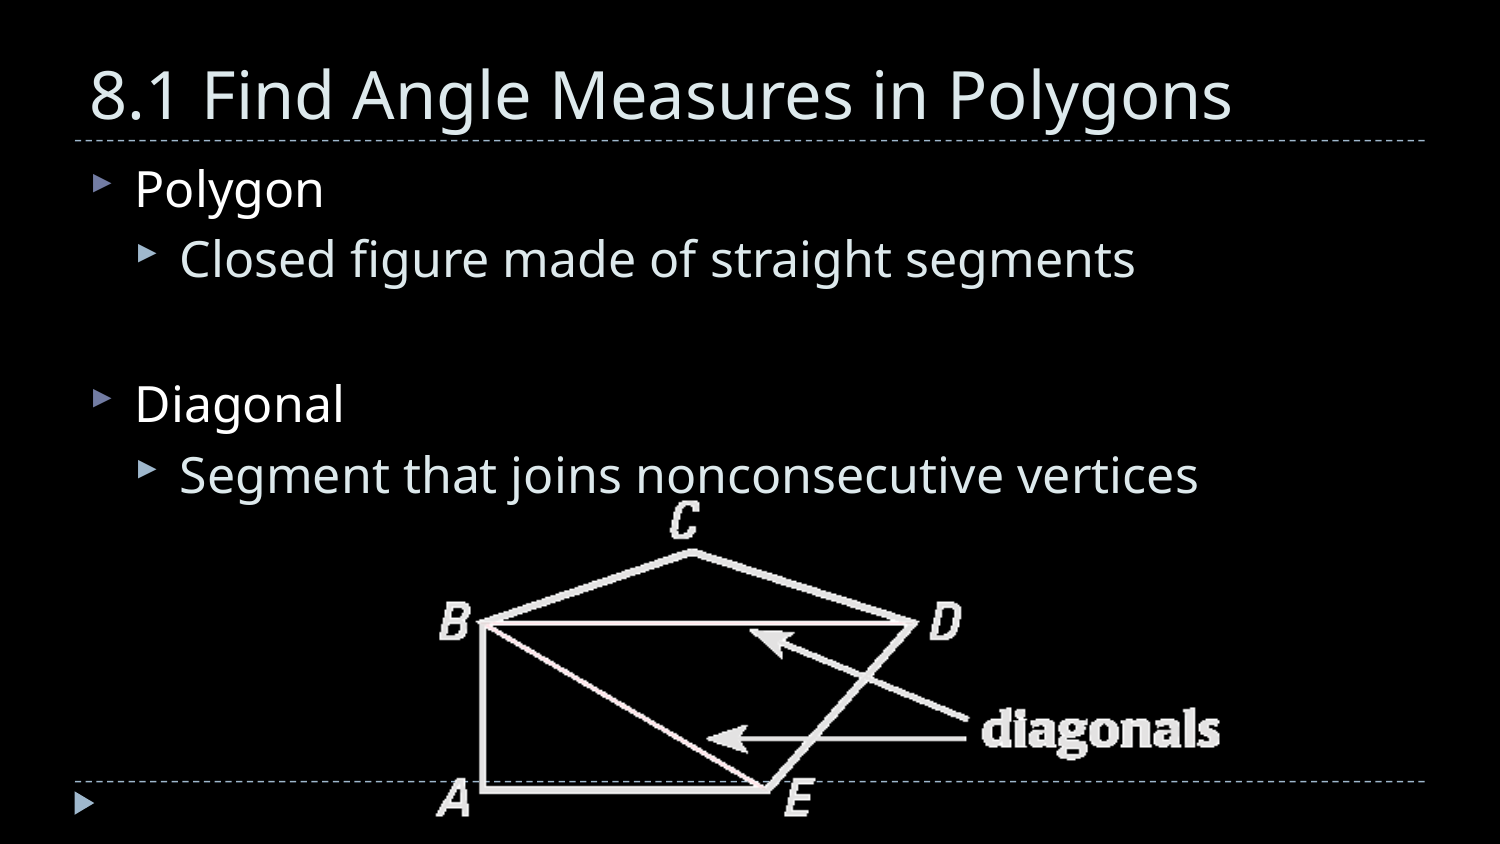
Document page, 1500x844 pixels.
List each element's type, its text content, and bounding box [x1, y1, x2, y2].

list Polygon Closed figure made of straight segments Diagonal Segment that joins nonconsecutive vertices [75, 150, 1425, 758]
title 8.1 Find Angle Measures in Polygons [75, 18, 1425, 141]
picture [412, 496, 1226, 821]
